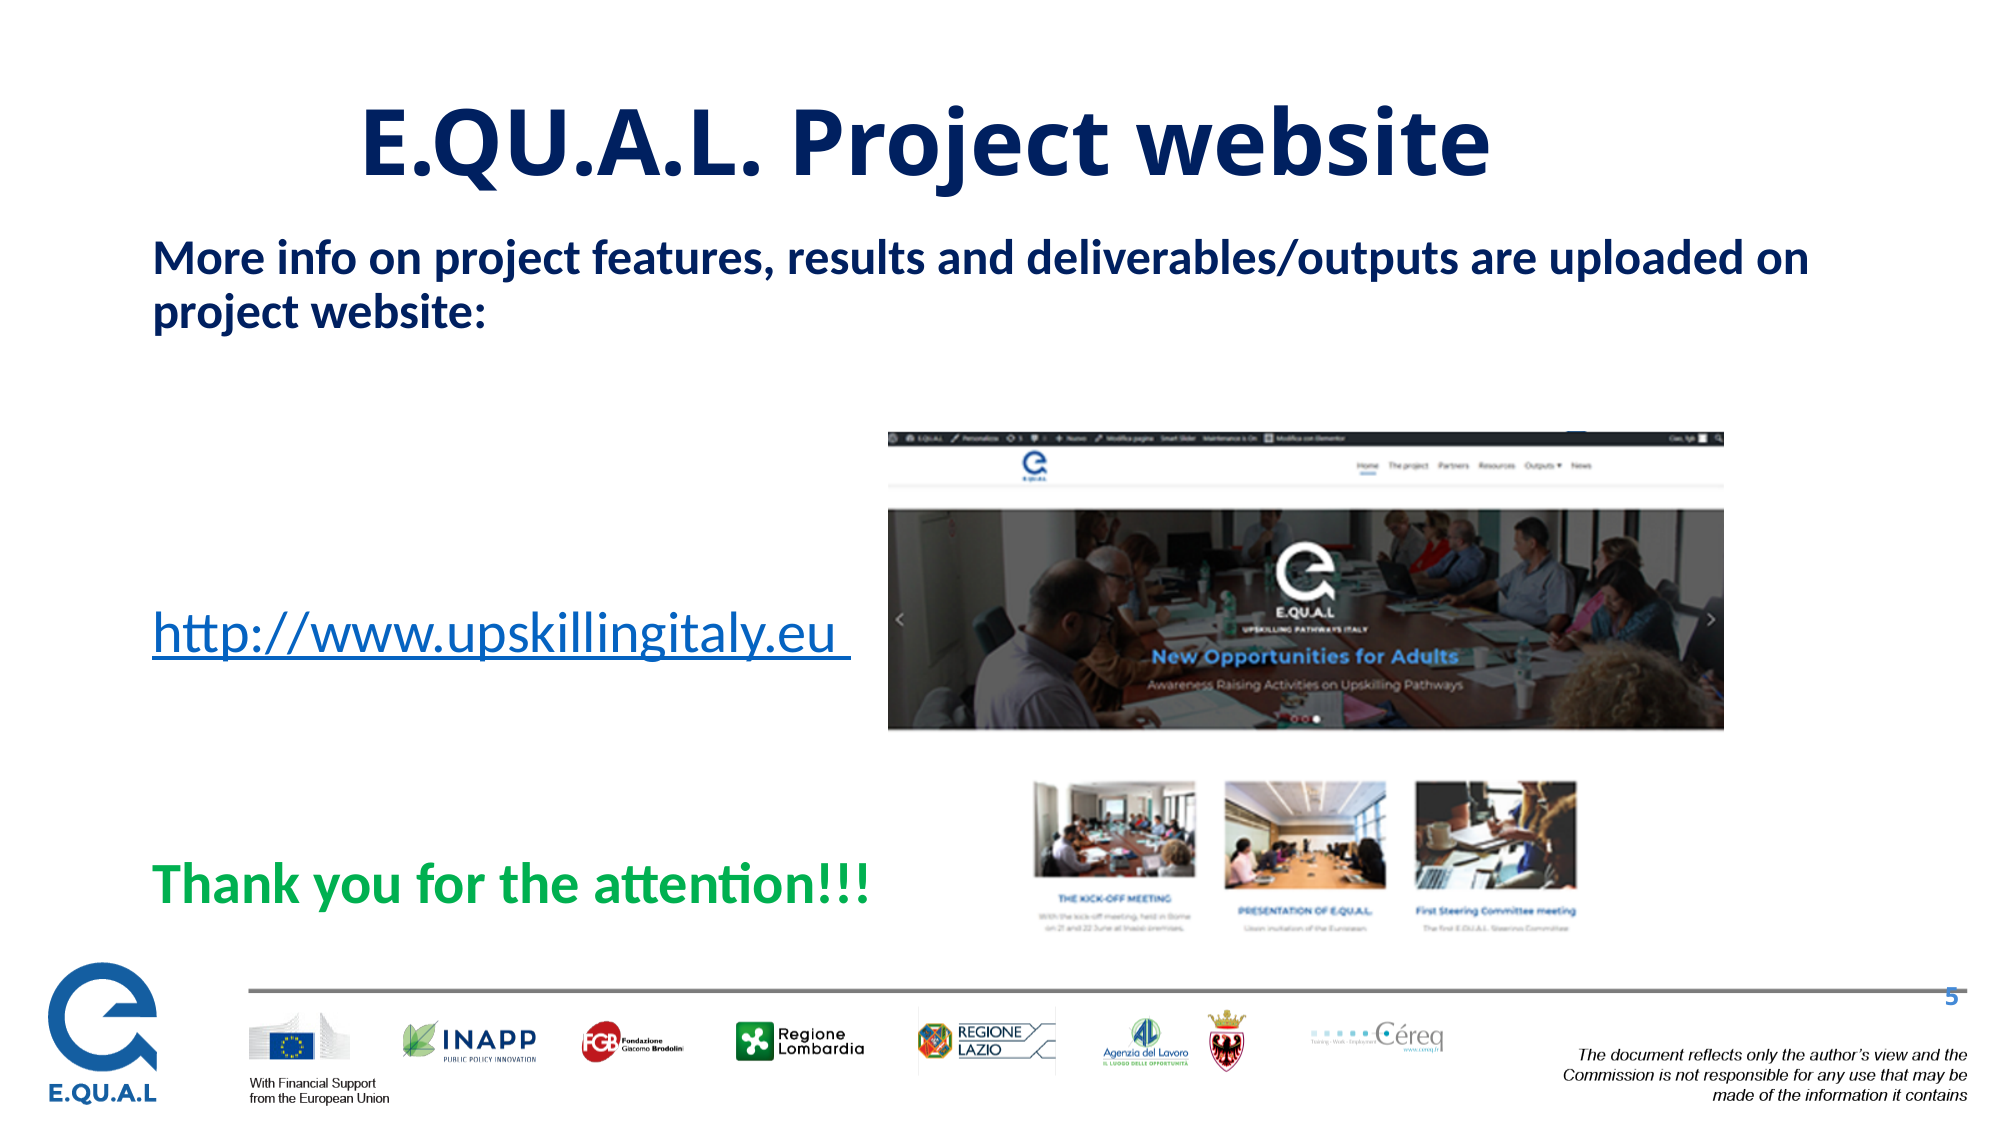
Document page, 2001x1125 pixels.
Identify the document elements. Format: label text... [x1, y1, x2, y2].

picture [0, 943, 2000, 1125]
list More info on project features, results and deliverables/outputs are uploaded on project website: http://www.upskillingitaly.eu Thank you for the attention!!! [137, 223, 1863, 1014]
title E.QU.A.L. Project website [35, 37, 1818, 255]
picture [887, 431, 1724, 935]
